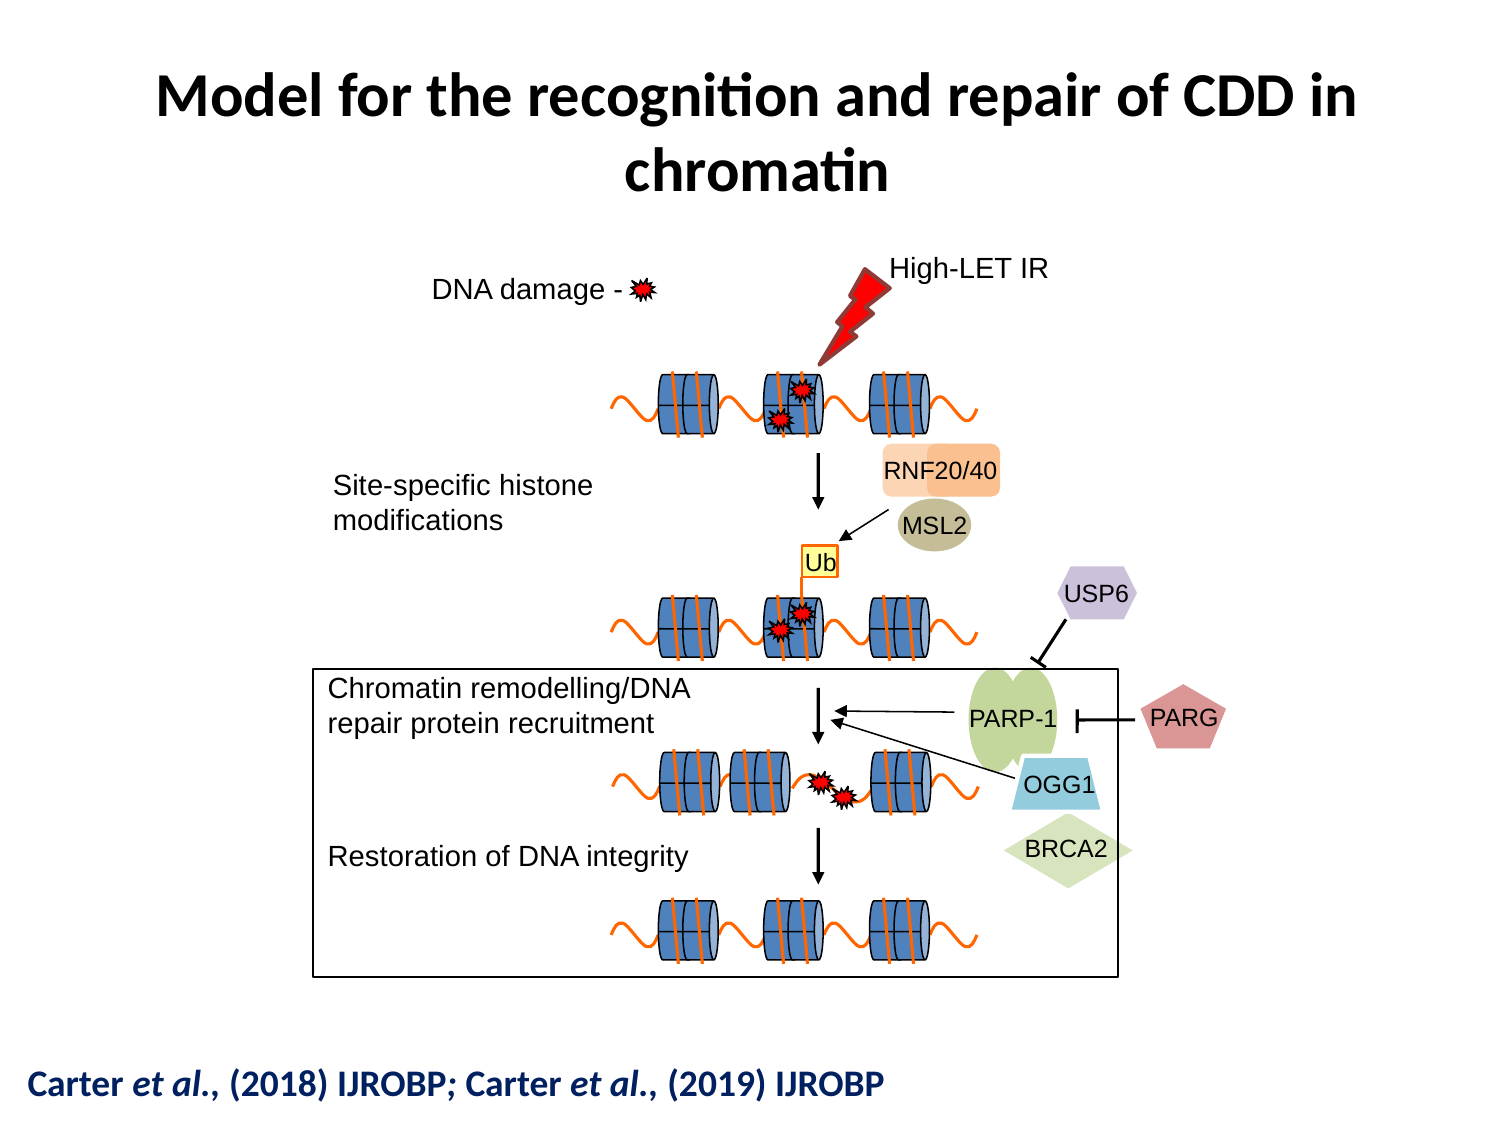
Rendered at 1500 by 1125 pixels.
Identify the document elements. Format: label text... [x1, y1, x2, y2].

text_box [610, 371, 978, 438]
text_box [416, 262, 669, 314]
text_box BRCA2 [1009, 824, 1138, 870]
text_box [612, 749, 979, 816]
text_box RNF20/40 [868, 447, 1021, 493]
text_box Model for the recognition and repair of CDD in chromatin [20, 47, 1496, 212]
text_box [911, 496, 958, 502]
text_box [1151, 740, 1216, 751]
text_box Site-specific histone modifications [318, 458, 629, 544]
text_box High-LET IR [874, 241, 1185, 292]
text_box [830, 717, 917, 747]
text_box Ub [790, 538, 860, 584]
text_box [311, 667, 1120, 979]
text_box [610, 897, 978, 964]
text_box [1007, 806, 1106, 814]
text_box MSL2 [887, 502, 995, 547]
text_box Chromatin remodelling/DNA repair protein recruitment [312, 662, 607, 667]
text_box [610, 594, 978, 662]
text_box [1066, 564, 1128, 570]
text_box [909, 547, 960, 554]
text_box [812, 453, 825, 510]
text_box [926, 441, 1001, 447]
text_box [881, 493, 928, 499]
text_box [817, 267, 889, 367]
text_box USP6 [1048, 570, 1146, 615]
text_box [1161, 682, 1205, 694]
text_box [1066, 615, 1129, 622]
text_box [1019, 753, 1093, 761]
text_box Carter et al., (2018) IJROBP; Carter et al., (2019) IJROBP [12, 1052, 1478, 1112]
text_box [838, 510, 887, 542]
text_box PARG [1135, 694, 1249, 740]
text_box [926, 493, 1001, 499]
text_box OGG1 [1008, 761, 1137, 806]
